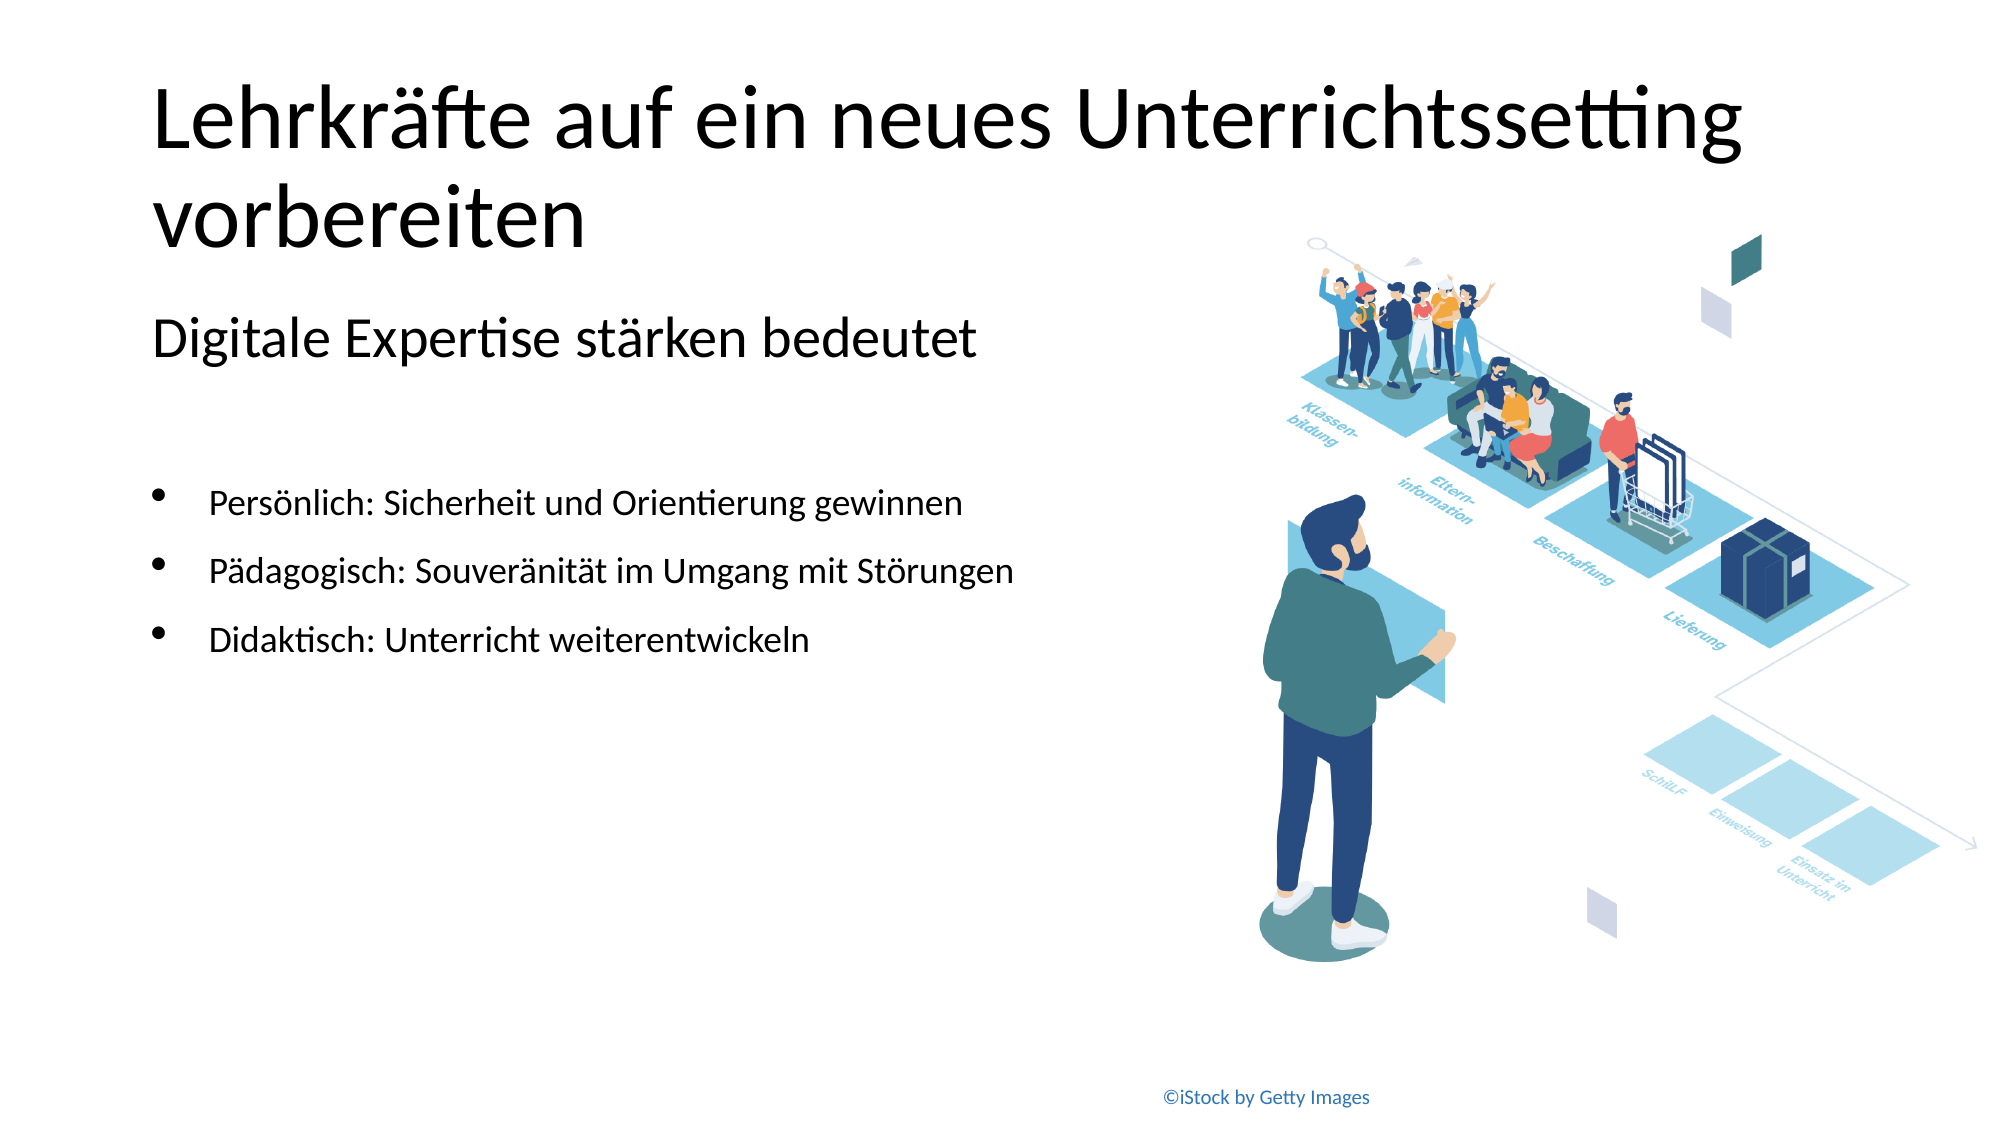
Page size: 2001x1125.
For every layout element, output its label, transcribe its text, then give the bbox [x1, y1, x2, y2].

list Digitale Expertise stärken bedeutet Persönlich: Sicherheit und Orientierung gewinnen Pädagogisch: Souveränität im Umgang mit Störungen Didaktisch: Unterricht weiterentwickeln [137, 299, 1128, 860]
text_box ©iStock by Getty Images [1147, 1076, 2000, 1117]
title Lehrkräfte auf ein neues Unterrichtssetting vorbereiten [137, 59, 1863, 278]
picture [1133, 190, 2000, 968]
